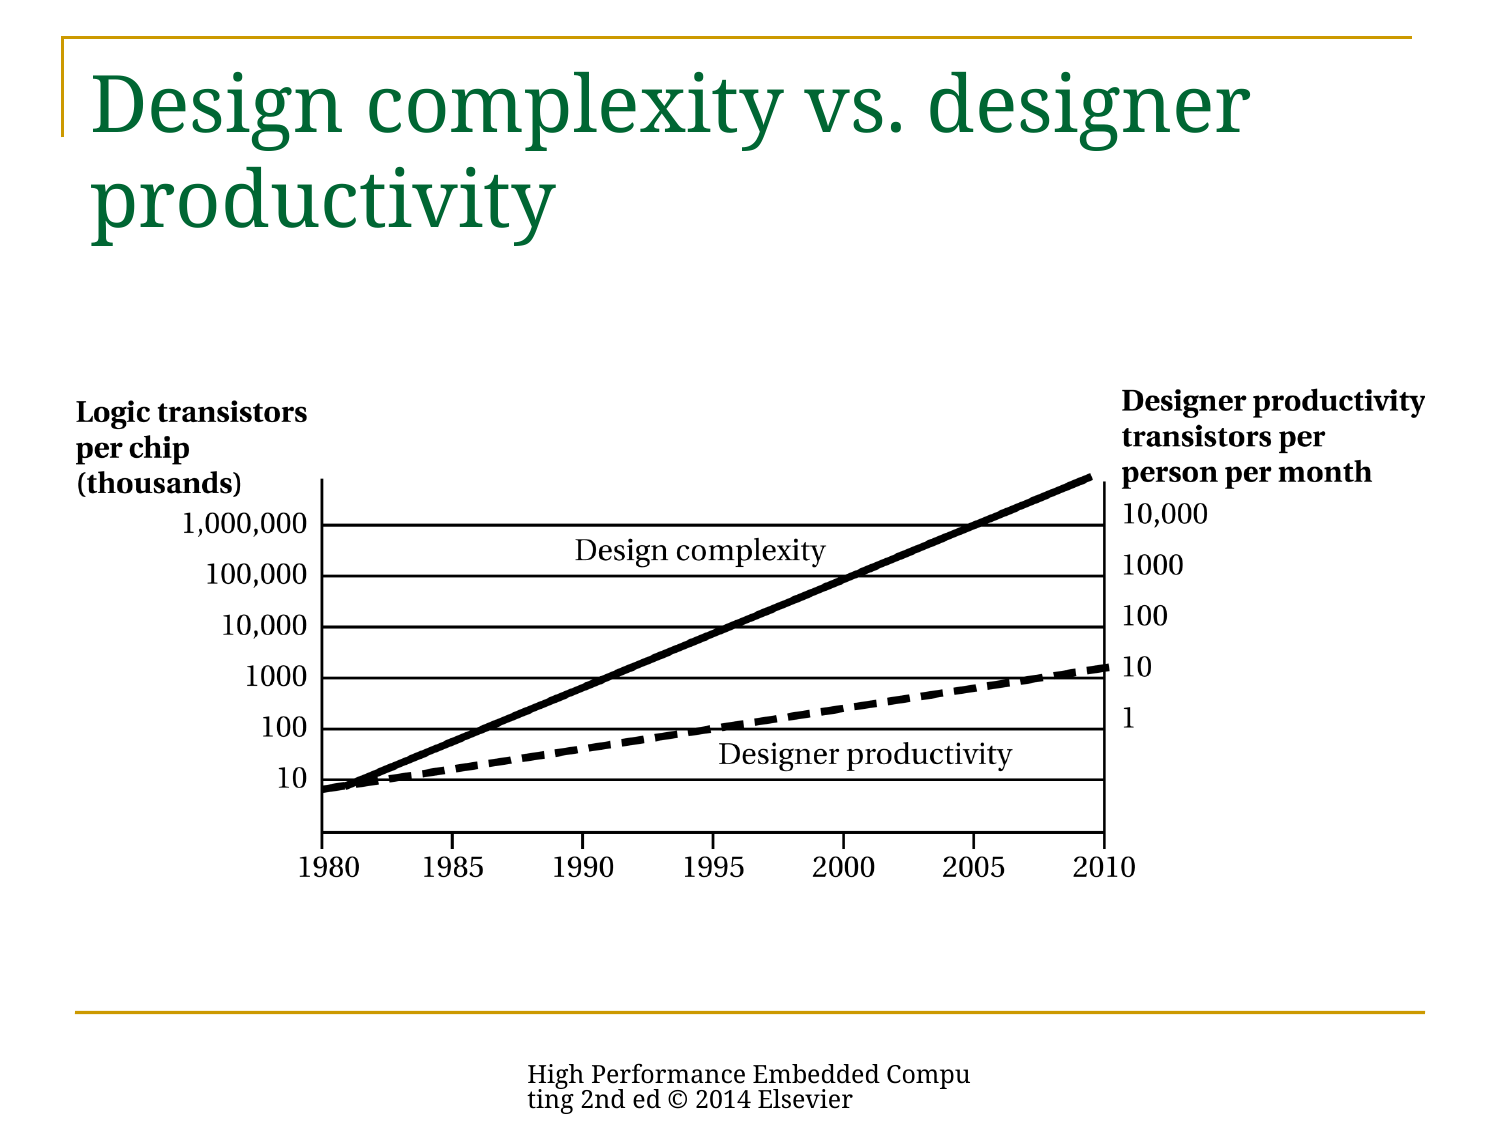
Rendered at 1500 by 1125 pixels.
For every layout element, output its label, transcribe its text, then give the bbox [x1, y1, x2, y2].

footer High Performance Embedded Computing 2nd ed © 2014 Elsevier [512, 1025, 988, 1100]
title Design complexity vs. designer productivity [75, 45, 1425, 233]
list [74, 383, 1426, 885]
